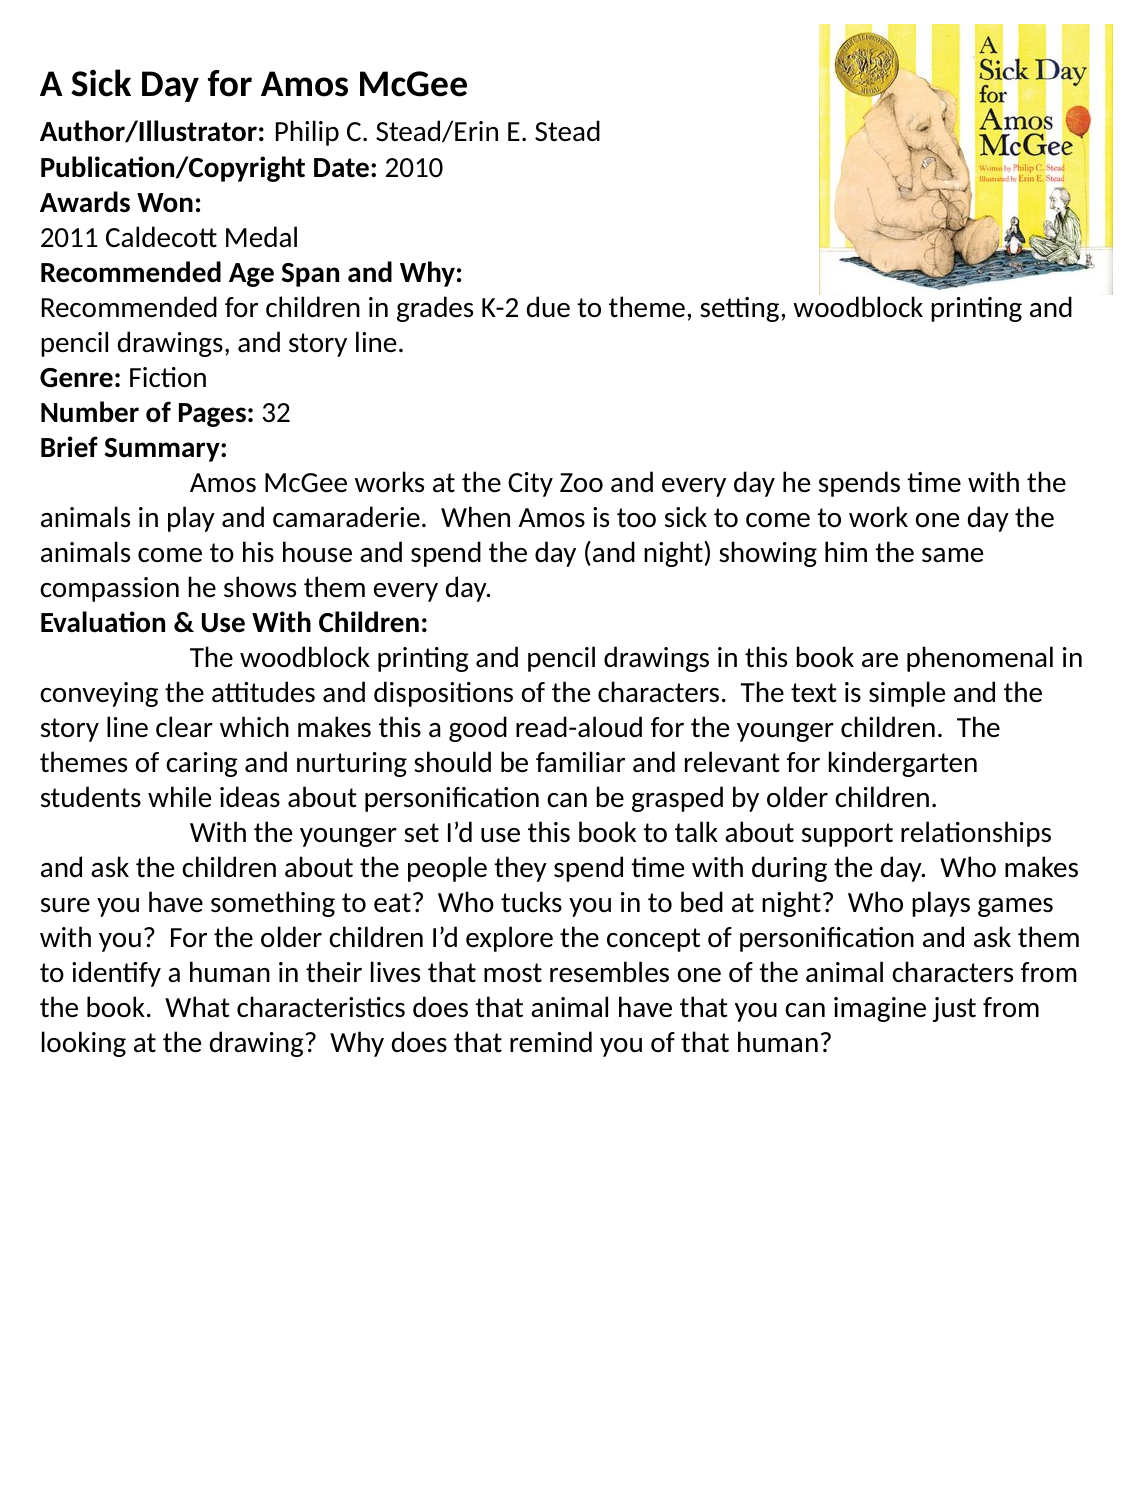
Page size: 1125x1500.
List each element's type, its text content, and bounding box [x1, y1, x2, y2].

text_box A Sick Day for Amos McGee Author/Illustrator: Philip C. Stead/Erin E. Stead Publication/Copyright Date: 2010 Awards Won: 2011 Caldecott Medal Recommended Age Span and Why: Recommended for children in grades K-2 due to theme, setting, woodblock printing and pencil drawings, and story line. Genre: Fiction Number of Pages: 32 Brief Summary: Amos McGee works at the City Zoo and every day he spends time with the animals in play and camaraderie. When Amos is too sick to come to work one day the animals come to his house and spend the day (and night) showing him the same compassion he shows them every day. Evaluation & Use With Children: The woodblock printing and pencil drawings in this book are phenomenal in conveying the attitudes and dispositions of the characters. The text is simple and the story line clear which makes this a good read-aloud for the younger children. The themes of caring and nurturing should be familiar and relevant for kindergarten students while ideas about personification can be grasped by older children. With the younger set I’d use this book to talk about support relationships and ask the children about the people they spend time with during the day. Who makes sure you have something to eat? Who tucks you in to bed at night? Who plays games with you? For the older children I’d explore the concept of personification and ask them to identify a human in their lives that most resembles one of the animal characters from the book. What characteristics does that animal have that you can imagine just from looking at the drawing? Why does that remind you of that human? [24, 51, 1100, 1066]
picture [818, 24, 1113, 296]
